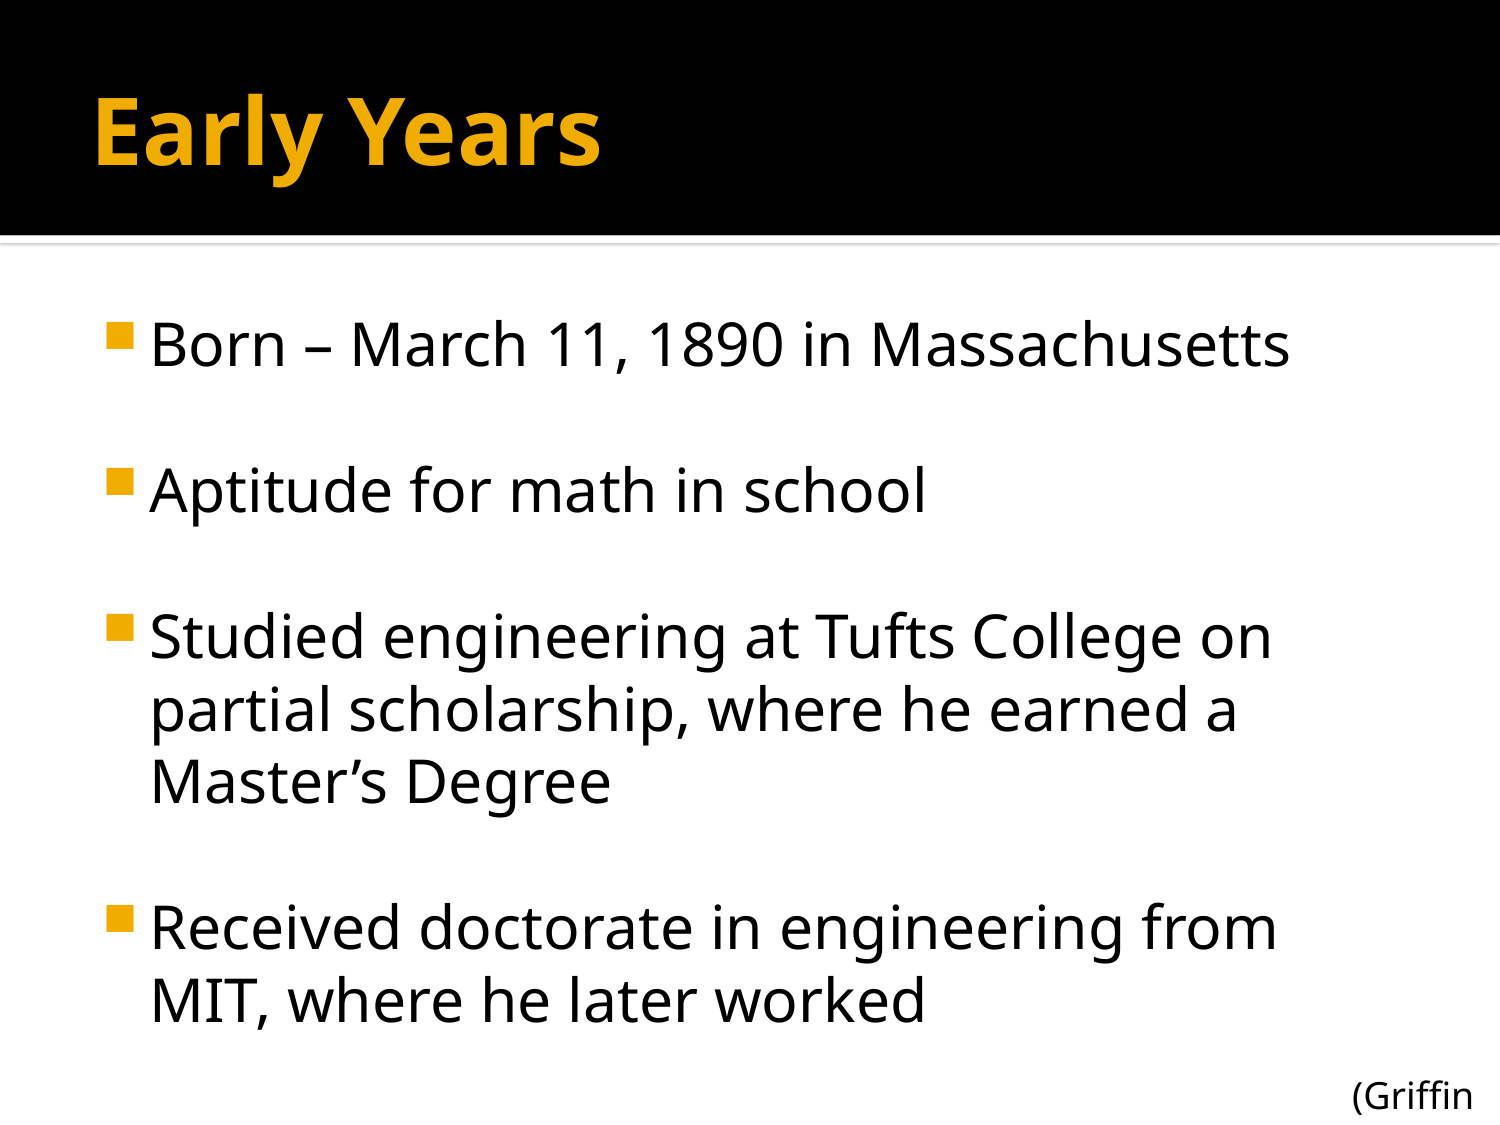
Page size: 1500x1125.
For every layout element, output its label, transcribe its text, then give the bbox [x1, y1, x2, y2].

text_box (Griffin) [1337, 1064, 1500, 1125]
title Early Years [75, 25, 1425, 231]
list Born – March 11, 1890 in Massachusetts Aptitude for math in school Studied engineering at Tufts College on partial scholarship, where he earned a Master’s Degree Received doctorate in engineering from MIT, where he later worked [75, 291, 1425, 1050]
